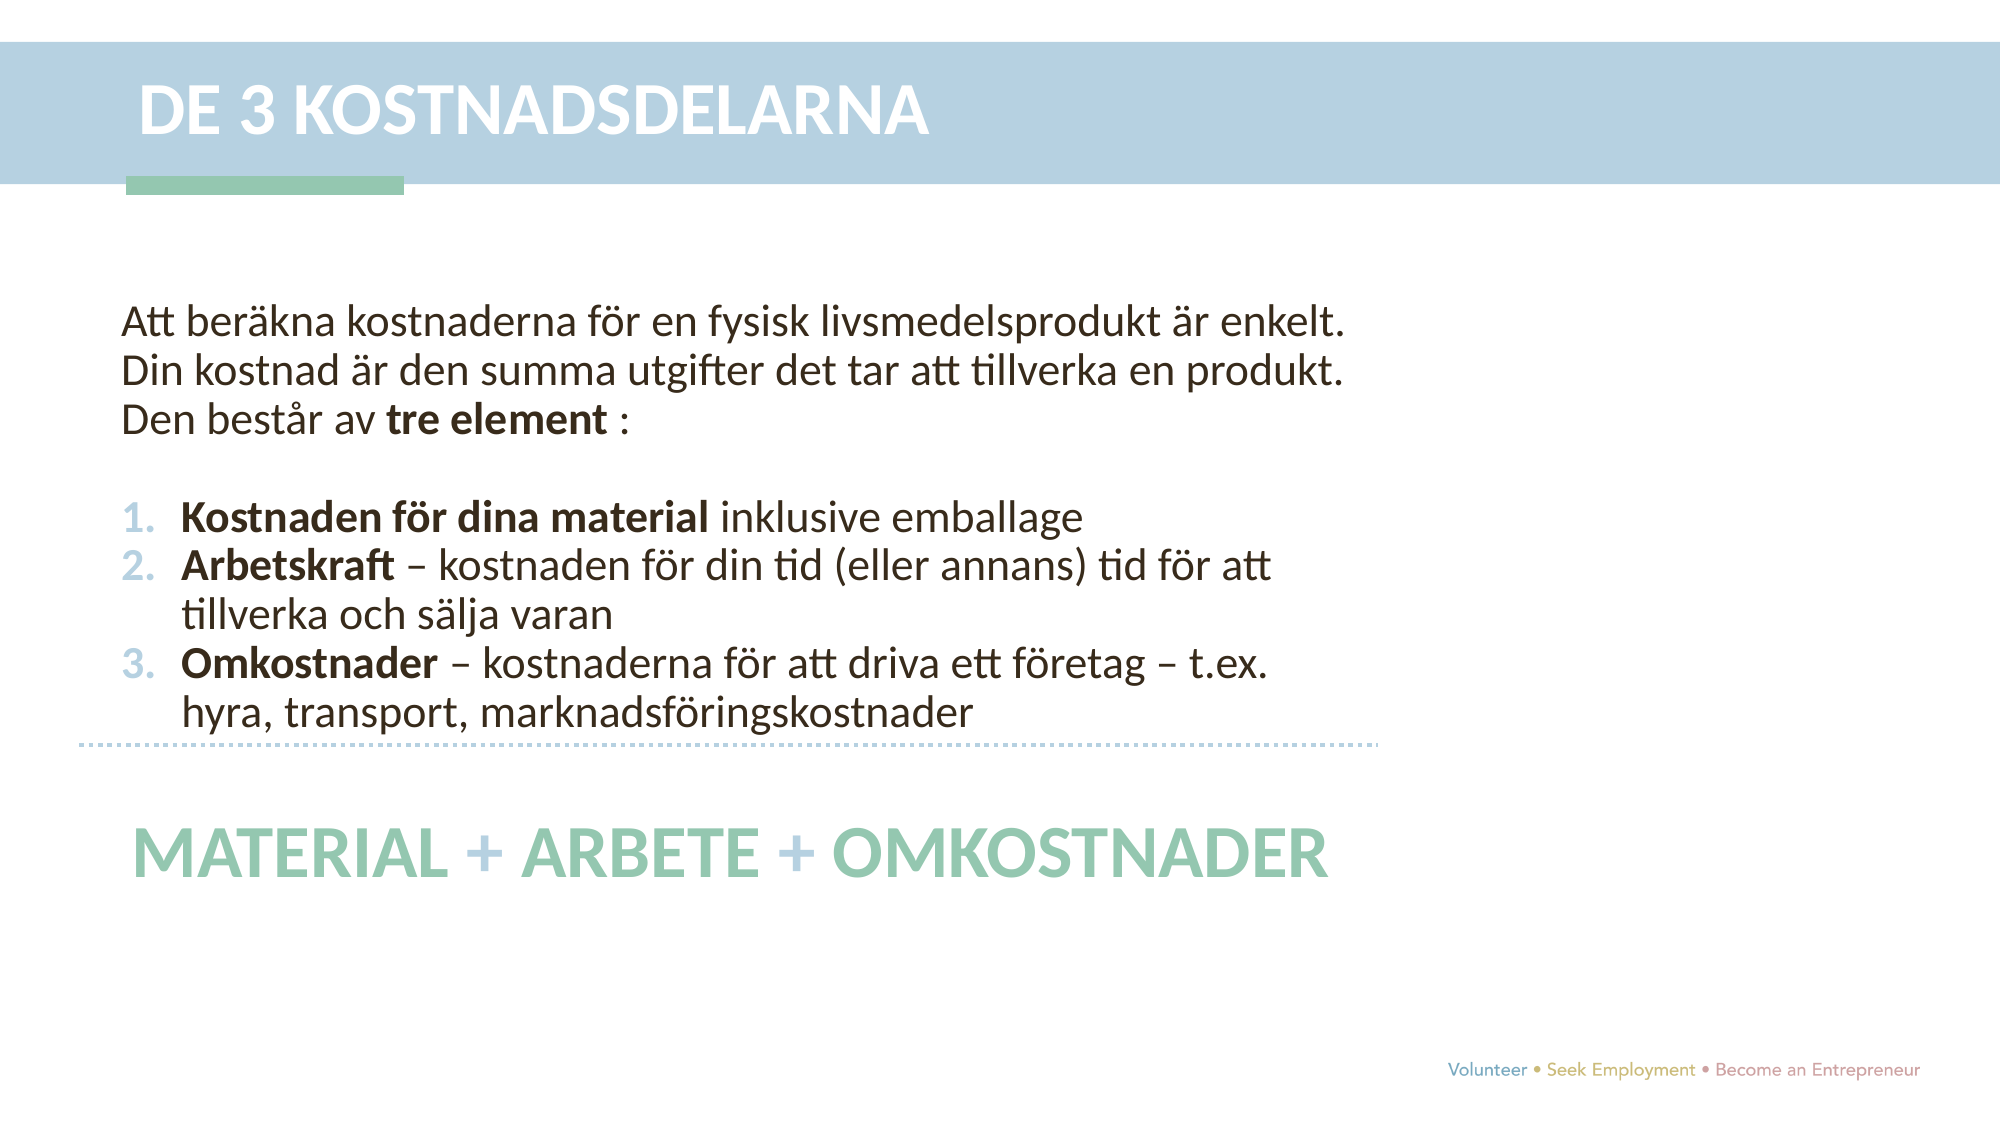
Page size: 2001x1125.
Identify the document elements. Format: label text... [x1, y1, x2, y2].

text_box Att beräkna kostnaderna för en fysisk livsmedelsprodukt är enkelt. Din kostnad är den summa utgifter det tar att tillverka en produkt. Den består av tre element : Kostnaden för dina material inklusive emballage Arbetskraft – kostnaden för din tid (eller annans) tid för att tillverka och sälja varan Omkostnader – kostnaderna för att driva ett företag – t.ex. hyra, transport, marknadsföringskostnader [106, 289, 1383, 835]
picture [1418, 1046, 1971, 1103]
list DE 3 KOSTNADSDELARNA [123, 51, 1913, 170]
text_box MATERIAL + ARBETE + OMKOSTNADER [116, 794, 1404, 900]
